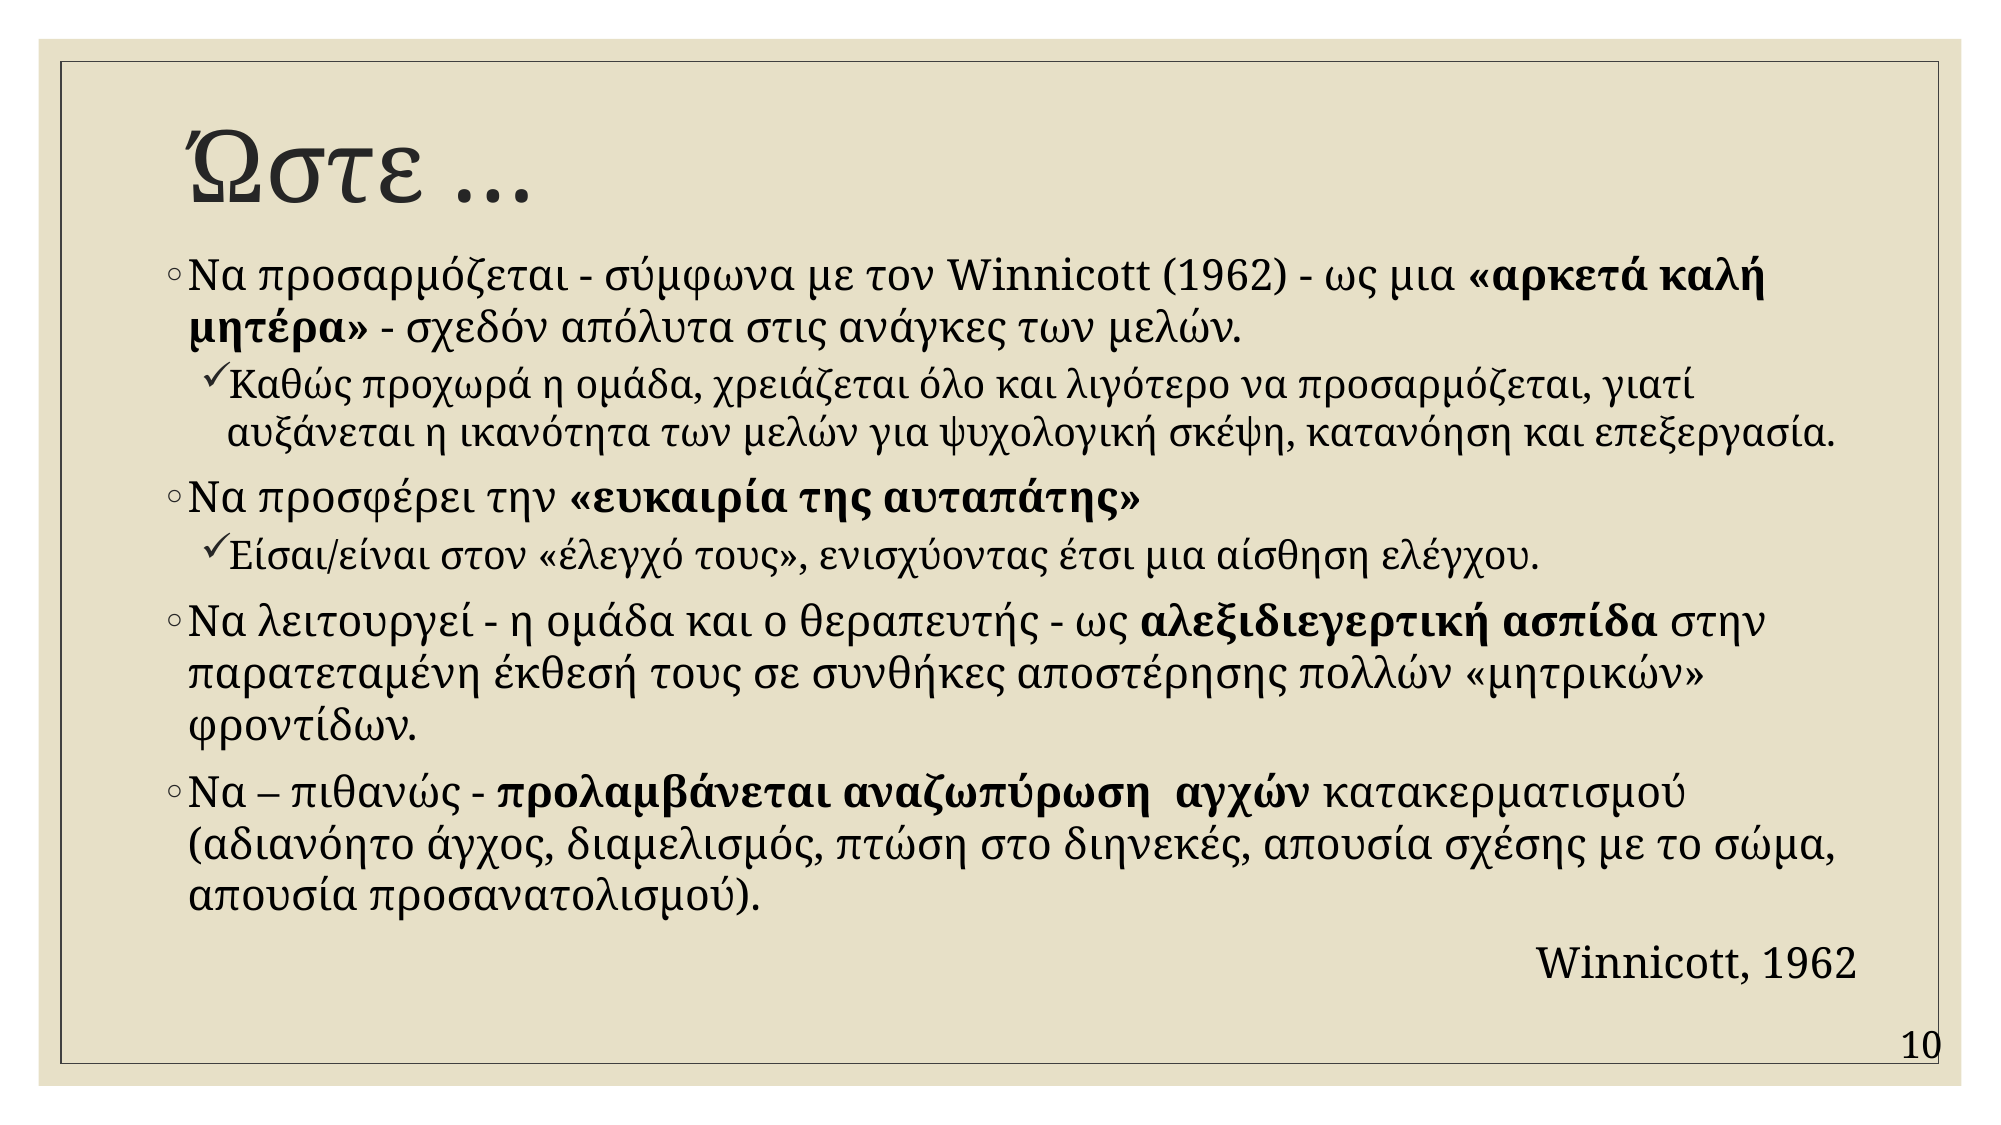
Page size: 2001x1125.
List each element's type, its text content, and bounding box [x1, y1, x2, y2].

list Να προσαρμόζεται - σύμφωνα με τον Winnicott (1962) - ως μια «αρκετά καλή μητέρα» - σχεδόν απόλυτα στις ανάγκες των μελών. Καθώς προχωρά η ομάδα, χρειάζεται όλο και λιγότερο να προσαρμόζεται, γιατί αυξάνεται η ικανότητα των μελών για ψυχολογική σκέψη, κατανόηση και επεξεργασία. Να προσφέρει την «ευκαιρία της αυταπάτης» Είσαι/είναι στον «έλεγχό τους», ενισχύοντας έτσι μια αίσθηση ελέγχου. Να λειτουργεί - η ομάδα και ο θεραπευτής - ως αλεξιδιεγερτική ασπίδα στην παρατεταμένη έκθεσή τους σε συνθήκες αποστέρησης πολλών «μητρικών» φροντίδων. Να – πιθανώς - προλαμβάνεται αναζωπύρωση αγχών κατακερματισμού (αδιανόητο άγχος, διαμελισμός, πτώση στο διηνεκές, απουσία σχέσης με το σώμα, απουσία προσανατολισμού). Winnicott, 1962 [146, 239, 1885, 1035]
title Ώστε … [174, 105, 1825, 236]
text_box 10 [1717, 1034, 1958, 1080]
